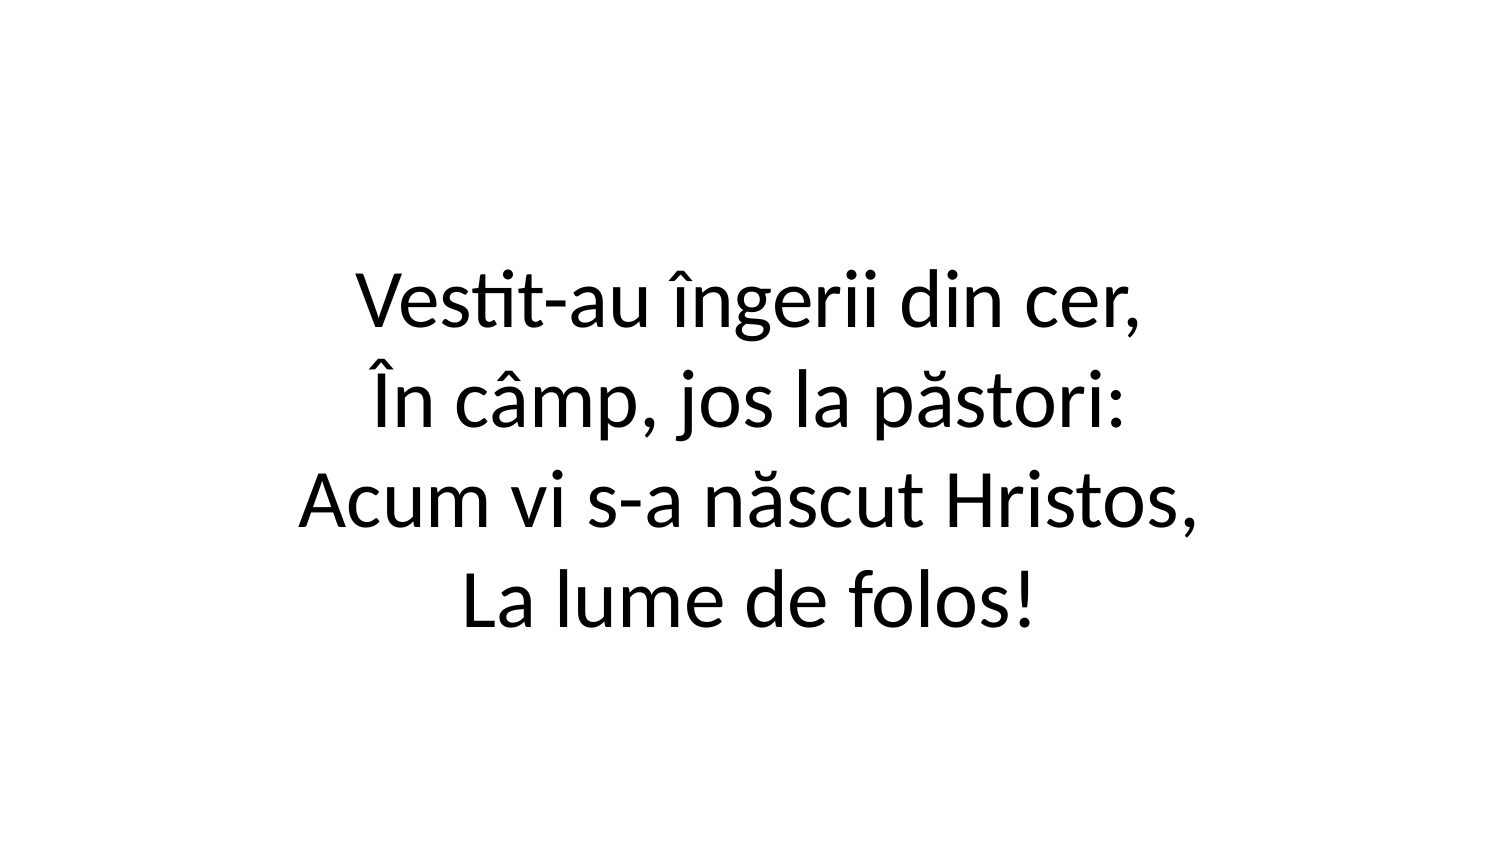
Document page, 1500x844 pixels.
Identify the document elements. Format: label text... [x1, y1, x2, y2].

text_box Vestit-au îngerii din cer, În câmp, jos la păstori: Acum vi s-a născut Hristos, La lume de folos! [283, 192, 1216, 652]
